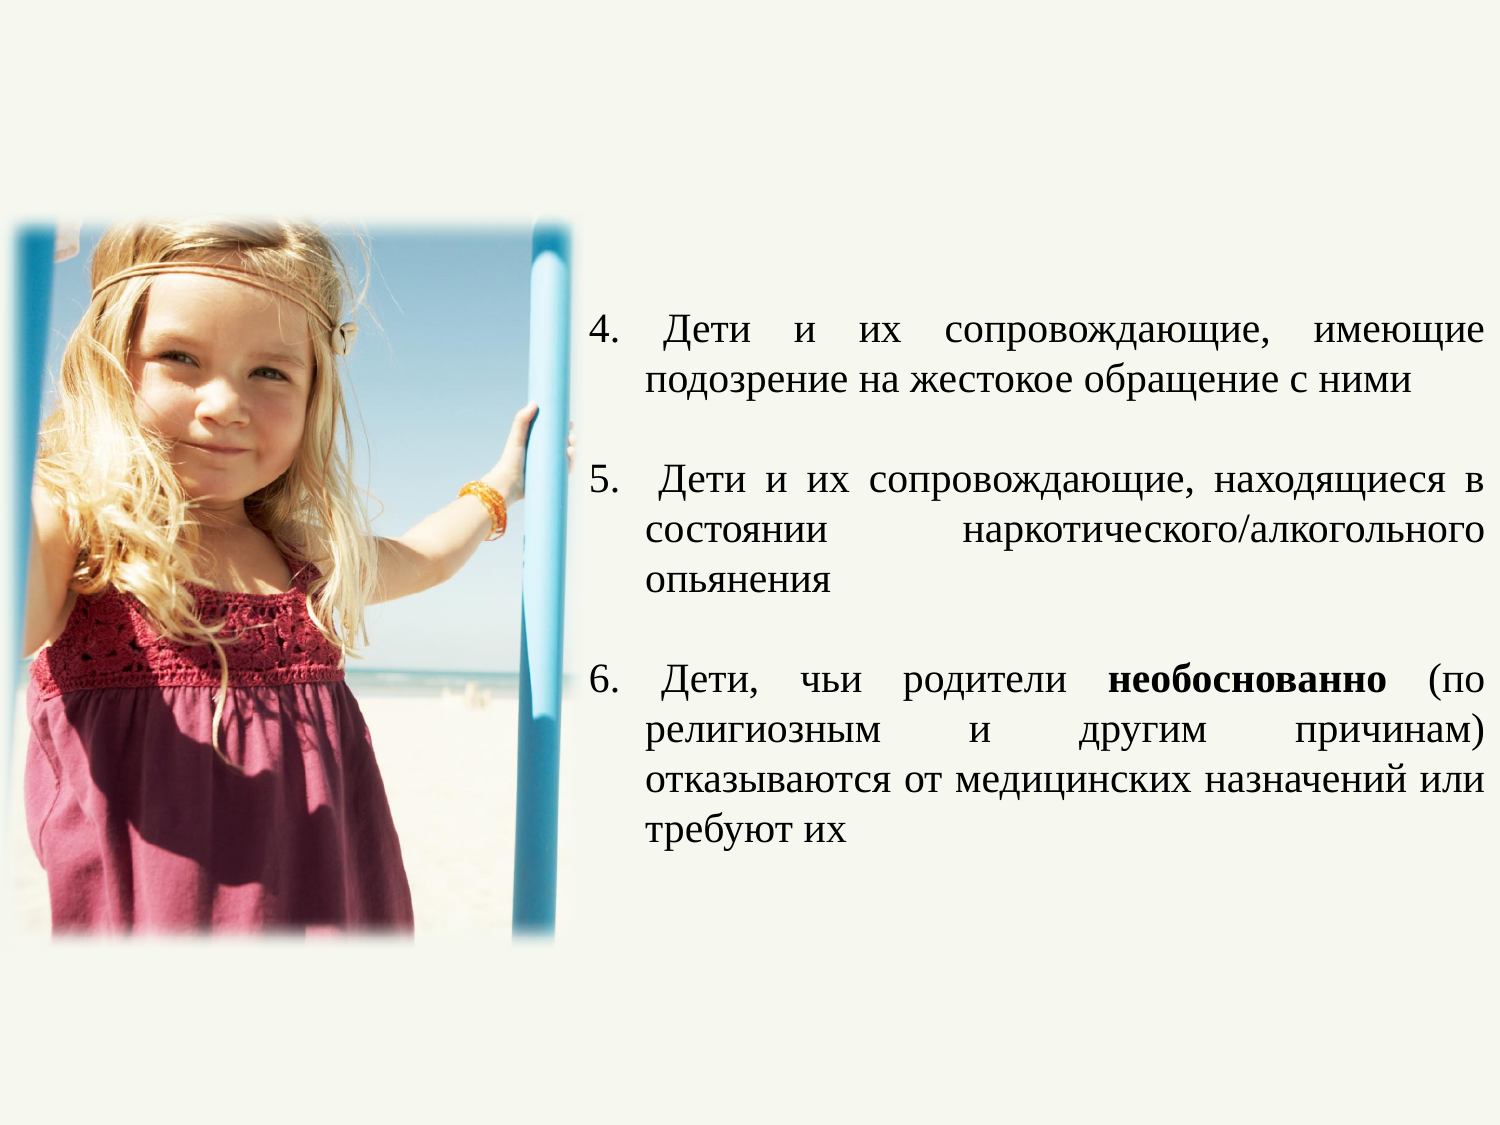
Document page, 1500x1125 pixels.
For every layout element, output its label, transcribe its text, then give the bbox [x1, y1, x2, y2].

text_box 4. Дети и их сопровождающие, имеющие подозрение на жестокое обращение с ними 5. Дети и их сопровождающие, находящиеся в состоянии наркотического/алкогольного опьянения 6. Дети, чьи родители необоснованно (по религиозным и другим причинам) отказываются от медицинских назначений или требуют их [587, 292, 1500, 908]
picture [0, 210, 584, 950]
